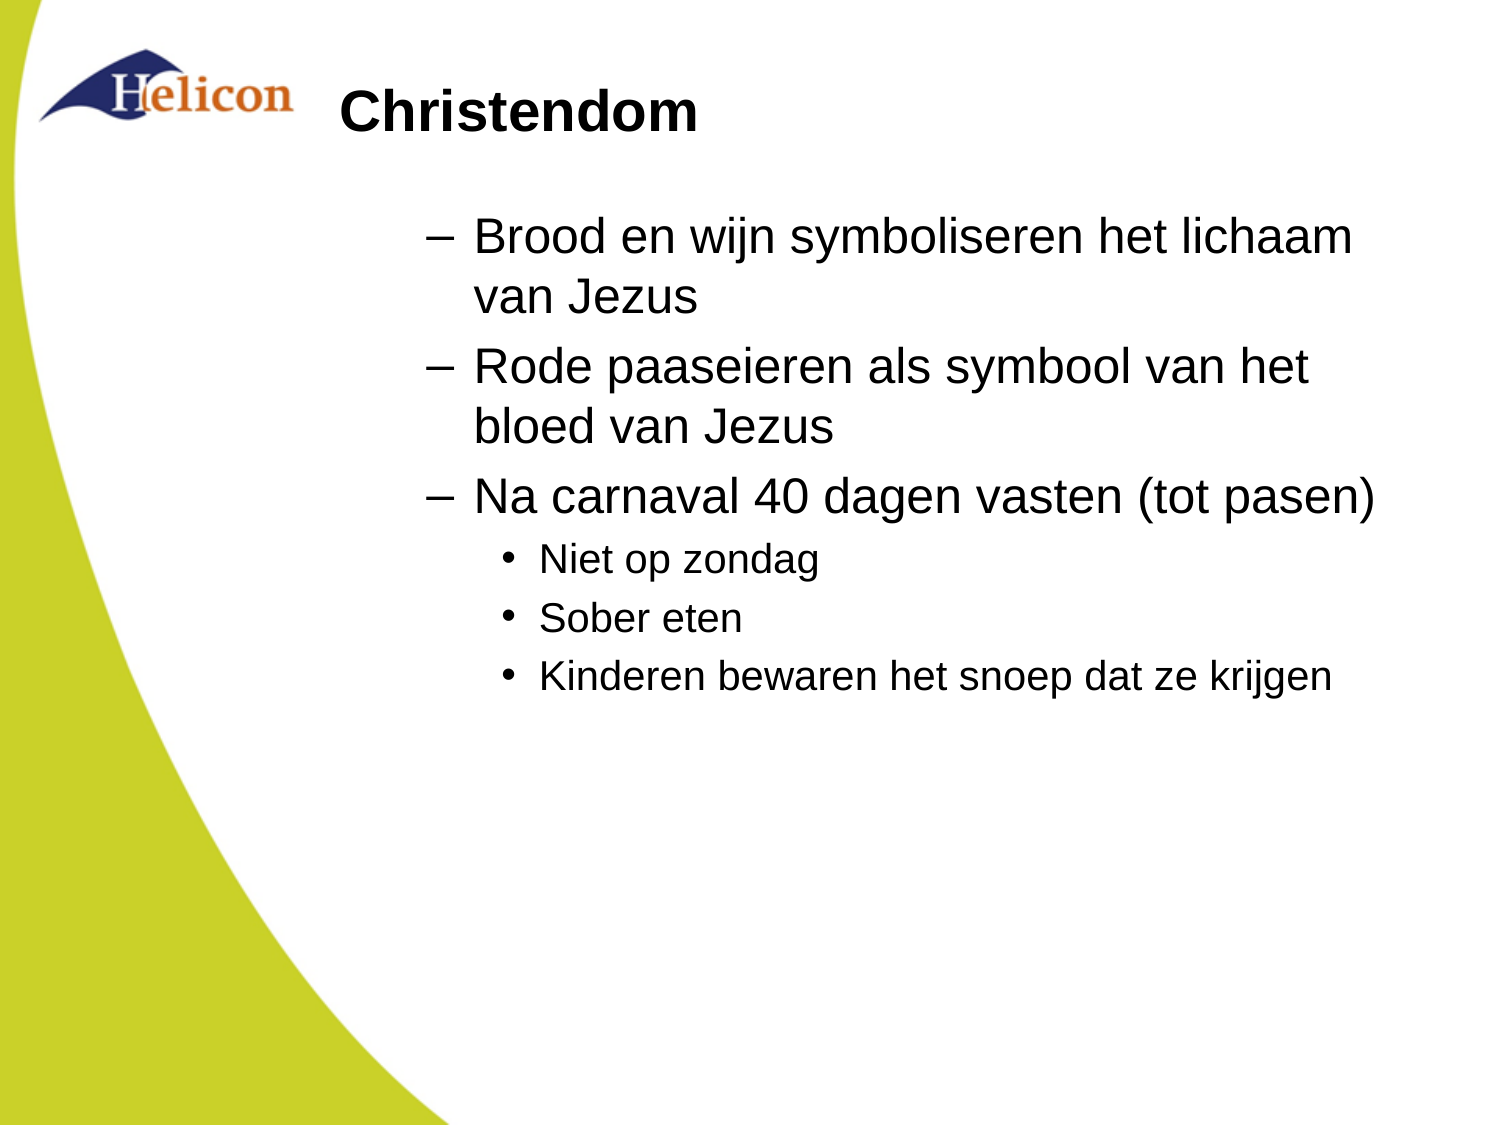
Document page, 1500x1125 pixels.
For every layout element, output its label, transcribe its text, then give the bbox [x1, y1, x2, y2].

title Christendom [324, 54, 1415, 161]
list Brood en wijn symboliseren het lichaam van Jezus Rode paaseieren als symbool van het bloed van Jezus Na carnaval 40 dagen vasten (tot pasen) Niet op zondag Sober eten Kinderen bewaren het snoep dat ze krijgen [336, 196, 1425, 1005]
picture [0, 0, 1500, 1125]
